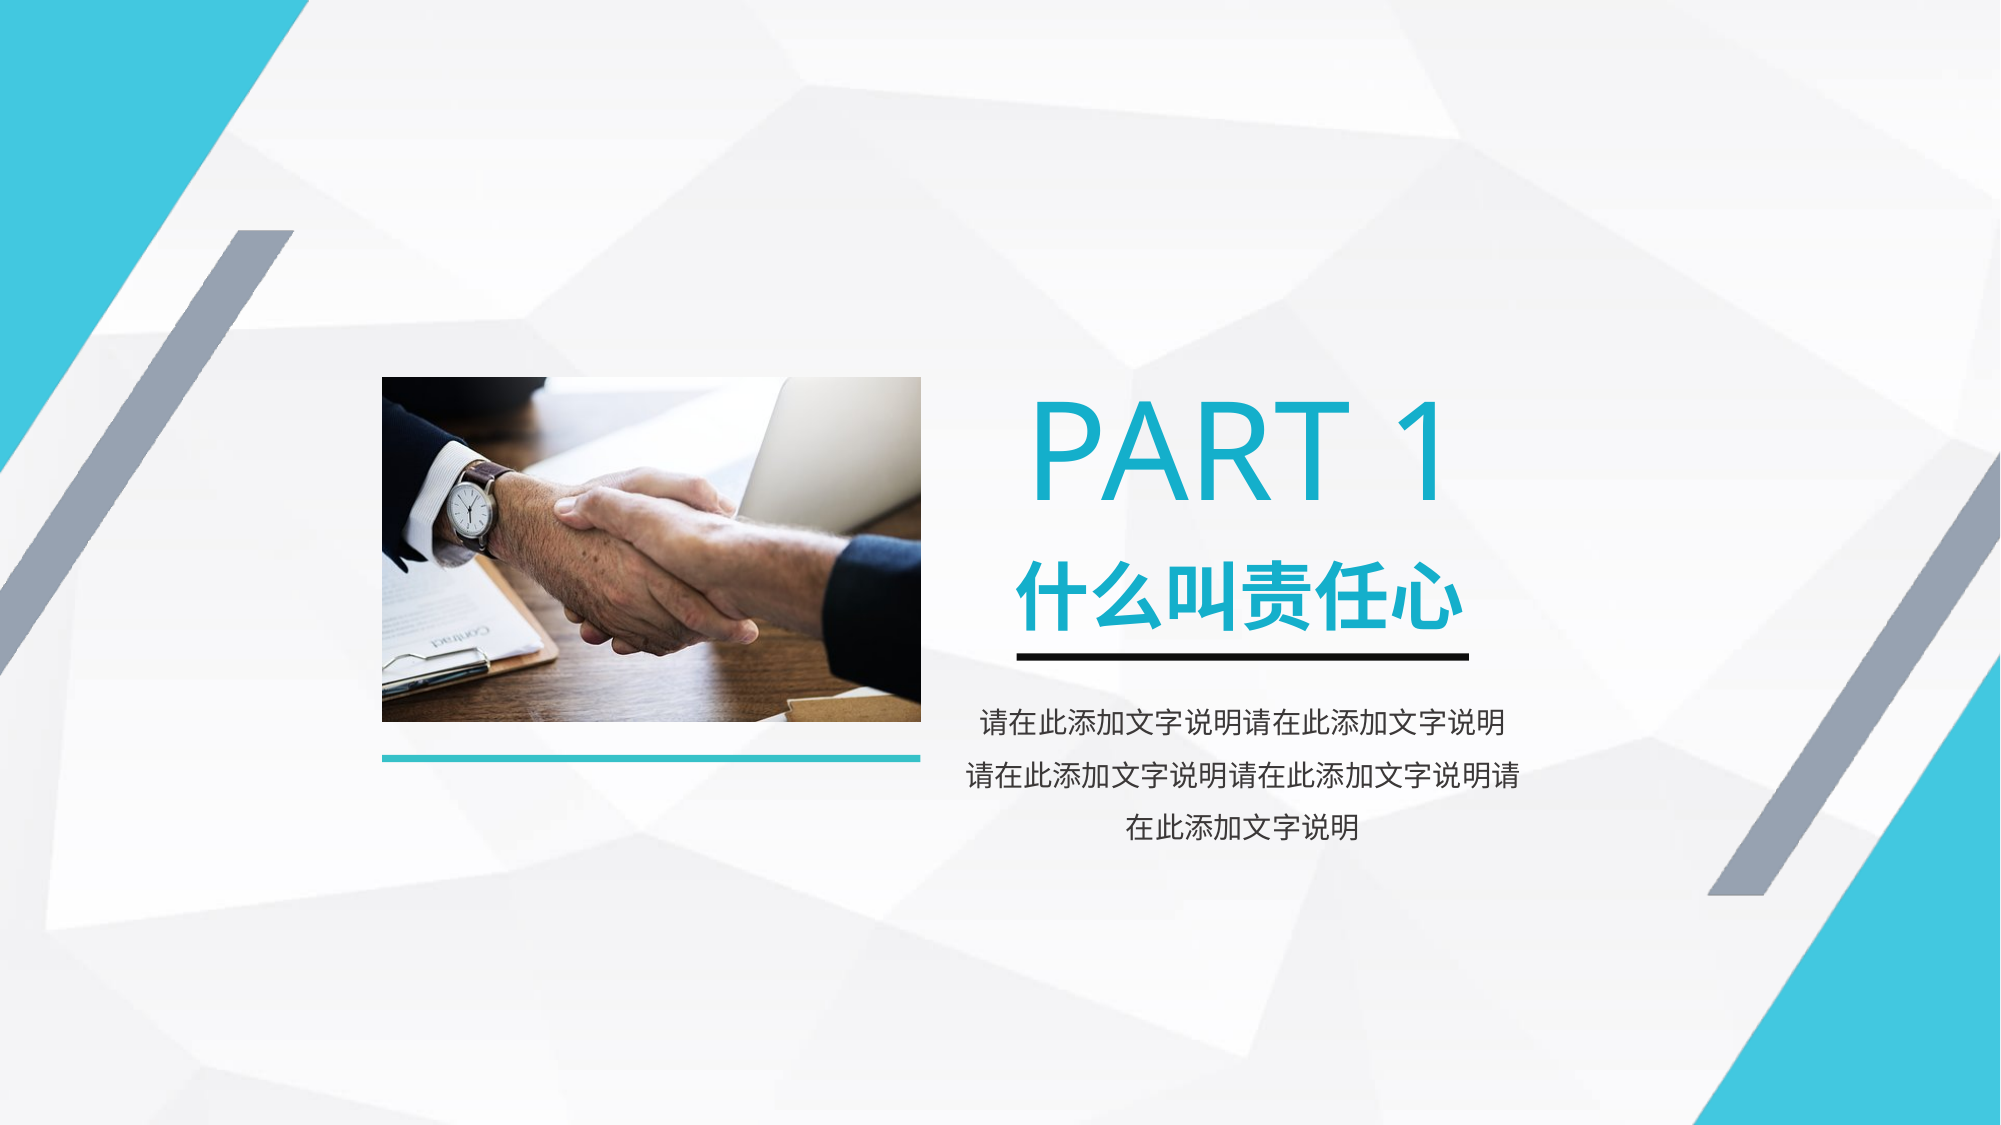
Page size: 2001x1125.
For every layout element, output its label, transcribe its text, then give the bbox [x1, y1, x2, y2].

text_box [381, 754, 921, 763]
text_box 请在此添加文字说明请在此添加文字说明 请在此添加文字说明请在此添加文字说明请在此添加文字说明 [947, 679, 1539, 887]
text_box PART 1 [1010, 355, 1481, 536]
text_box [1016, 652, 1470, 662]
text_box 什么叫责任心 [999, 541, 1491, 647]
picture [0, 0, 2000, 1125]
